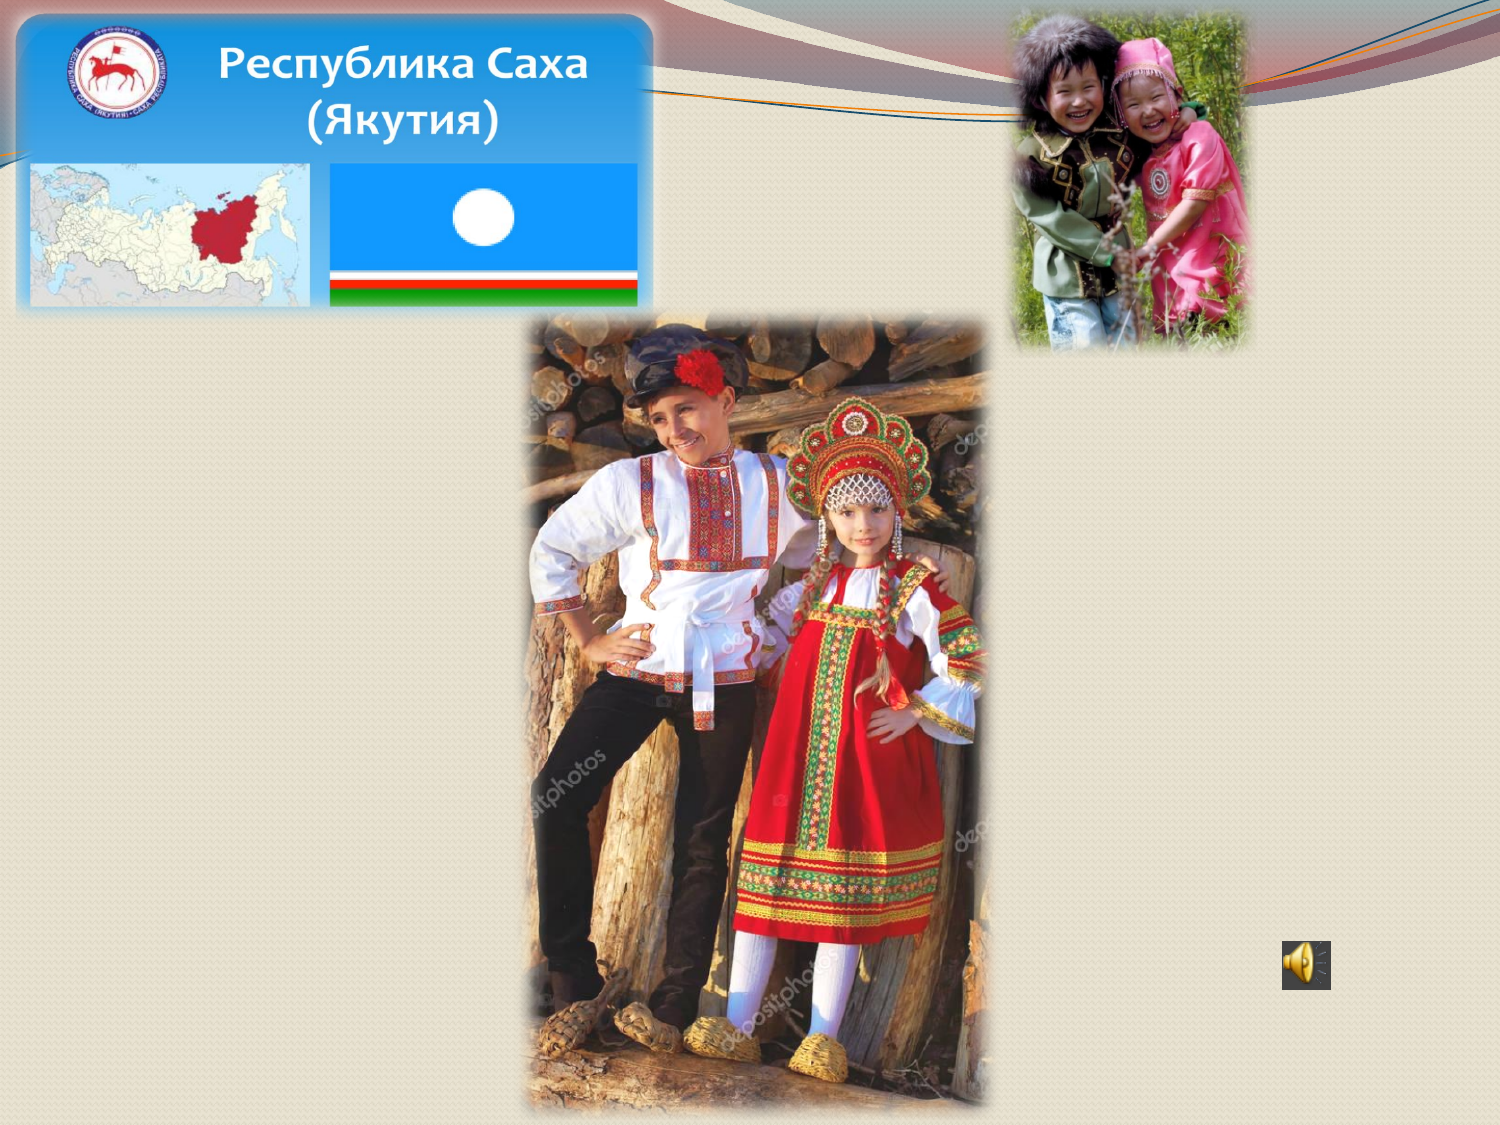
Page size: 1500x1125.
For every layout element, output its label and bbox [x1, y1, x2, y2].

picture [1281, 940, 1332, 991]
picture [0, 0, 1262, 1125]
